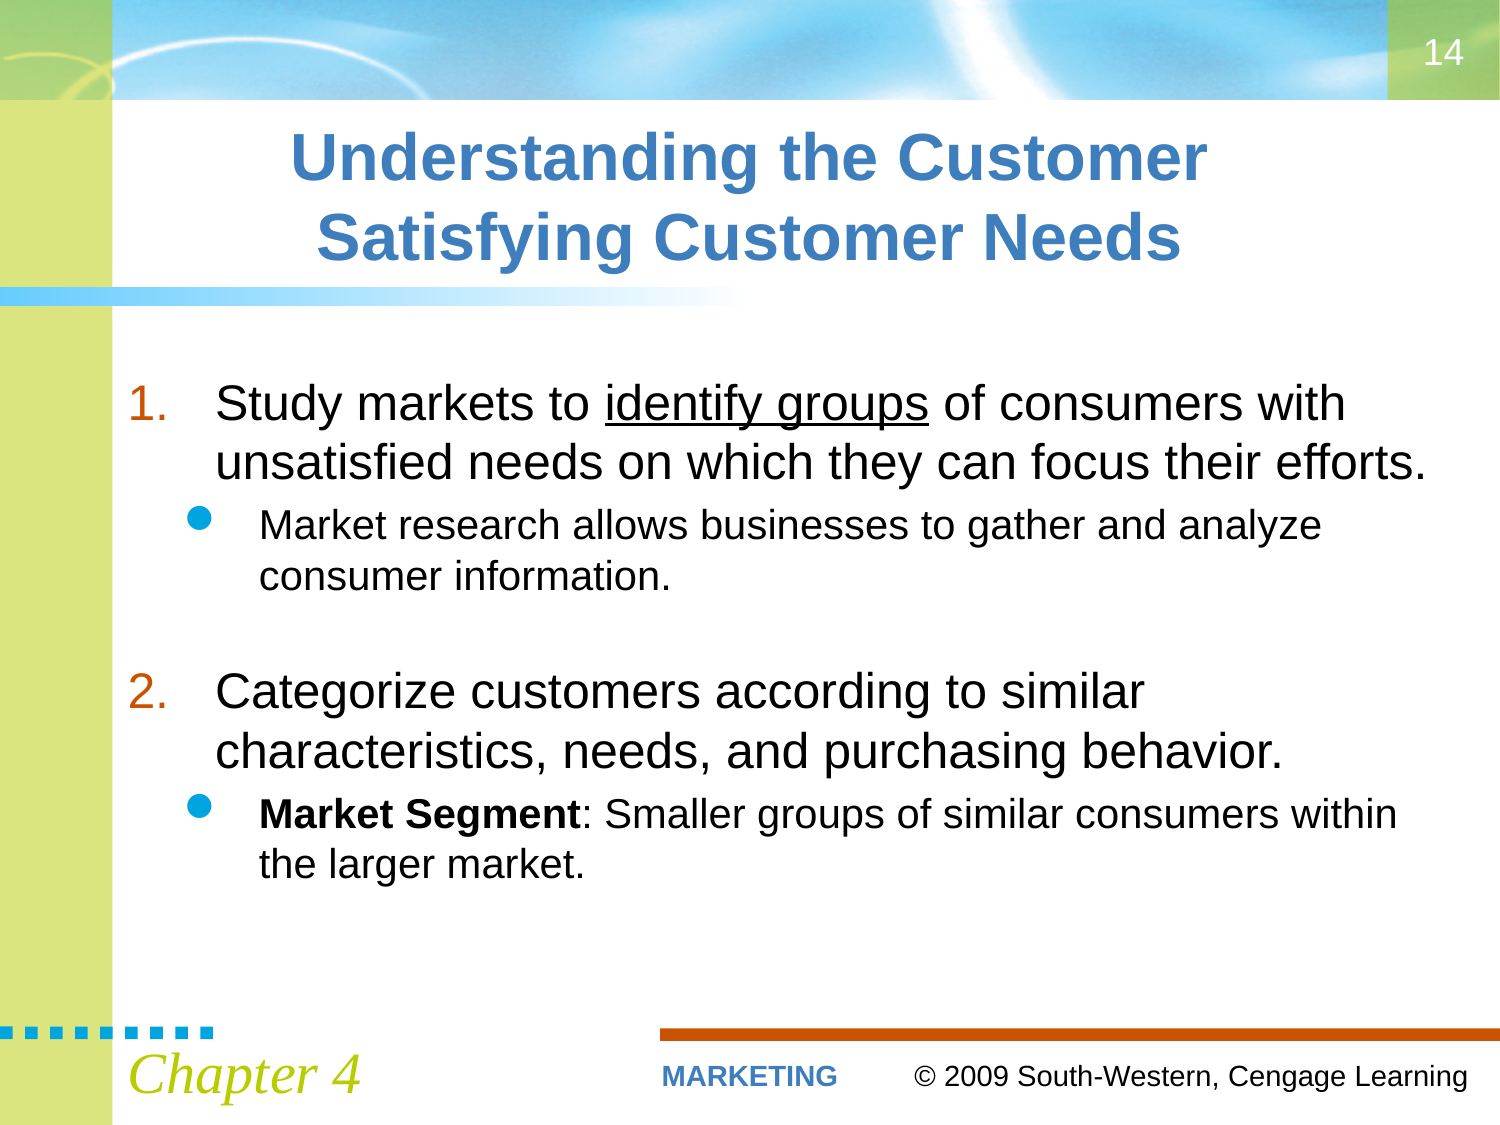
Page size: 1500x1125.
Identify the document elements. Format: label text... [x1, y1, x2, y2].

slide_number 14 [1387, 0, 1500, 101]
title Understanding the Customer Satisfying Customer Needs [112, 99, 1388, 288]
footer Chapter 4 [112, 1012, 638, 1113]
list Study markets to identify groups of consumers with unsatisfied needs on which they can focus their efforts. Market research allows businesses to gather and analyze consumer information. Categorize customers according to similar characteristics, needs, and purchasing behavior. Market Segment: Smaller groups of similar consumers within the larger market. [112, 362, 1451, 1001]
